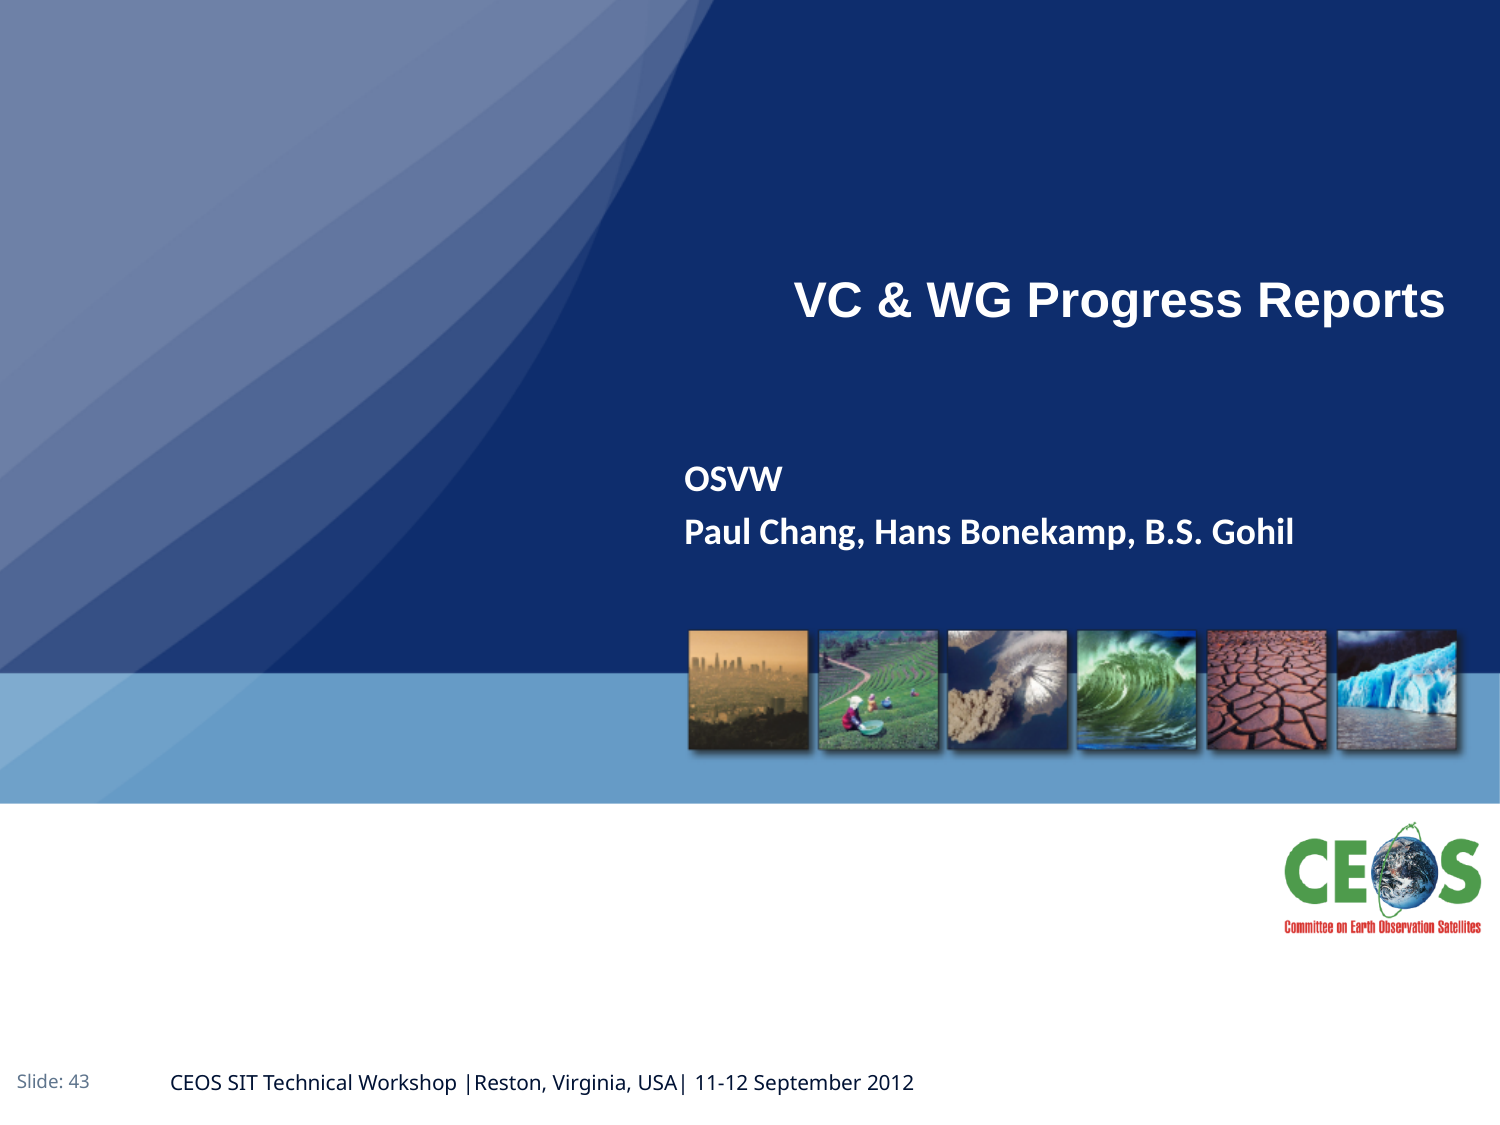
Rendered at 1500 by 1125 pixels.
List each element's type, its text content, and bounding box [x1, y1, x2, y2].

picture [0, 0, 1500, 1125]
subtitle OSVW Paul Chang, Hans Bonekamp, B.S. Gohil [669, 446, 1462, 627]
title VC & WG Progress Reports [671, 27, 1462, 336]
